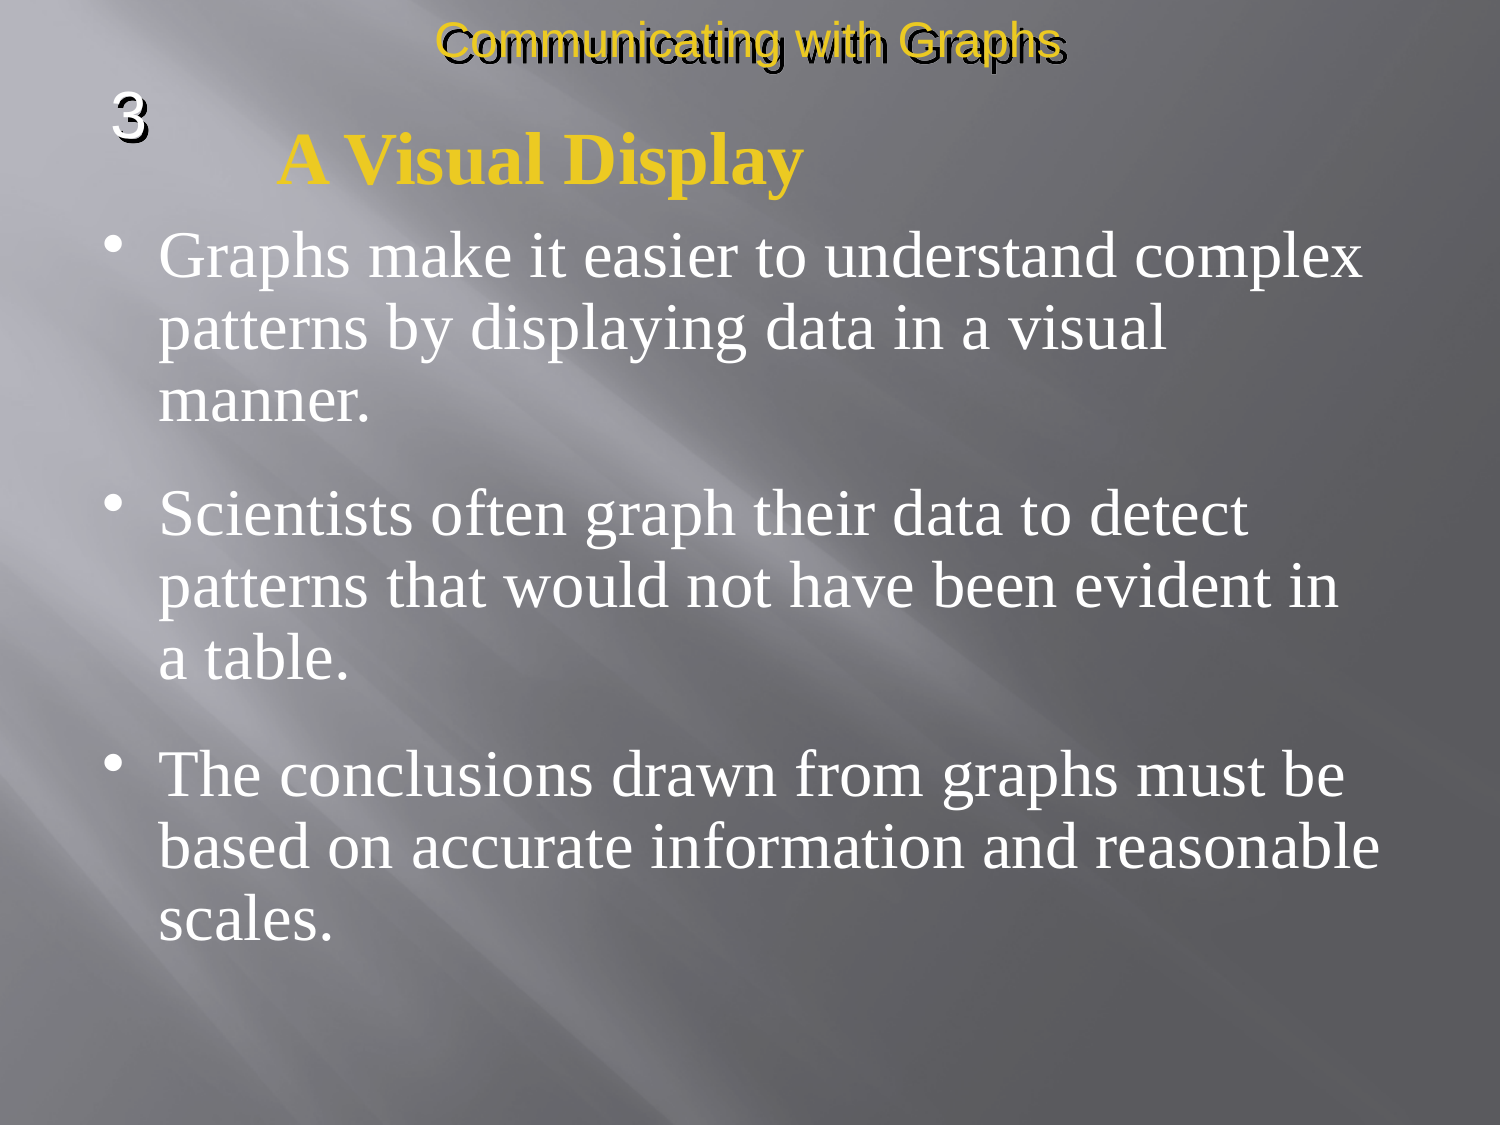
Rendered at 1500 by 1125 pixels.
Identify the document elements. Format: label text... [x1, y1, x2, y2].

text_box Scientists often graph their data to detect patterns that would not have been evident in a table. [87, 470, 1400, 702]
text_box Graphs make it easier to understand complex patterns by displaying data in a visual manner. [87, 212, 1400, 443]
text_box The conclusions drawn from graphs must be based on accurate information and reasonable scales. [87, 731, 1400, 963]
text_box Communicating with Graphs [419, 0, 1077, 75]
text_box A Visual Display [261, 112, 821, 209]
text_box 3 [95, 64, 163, 160]
